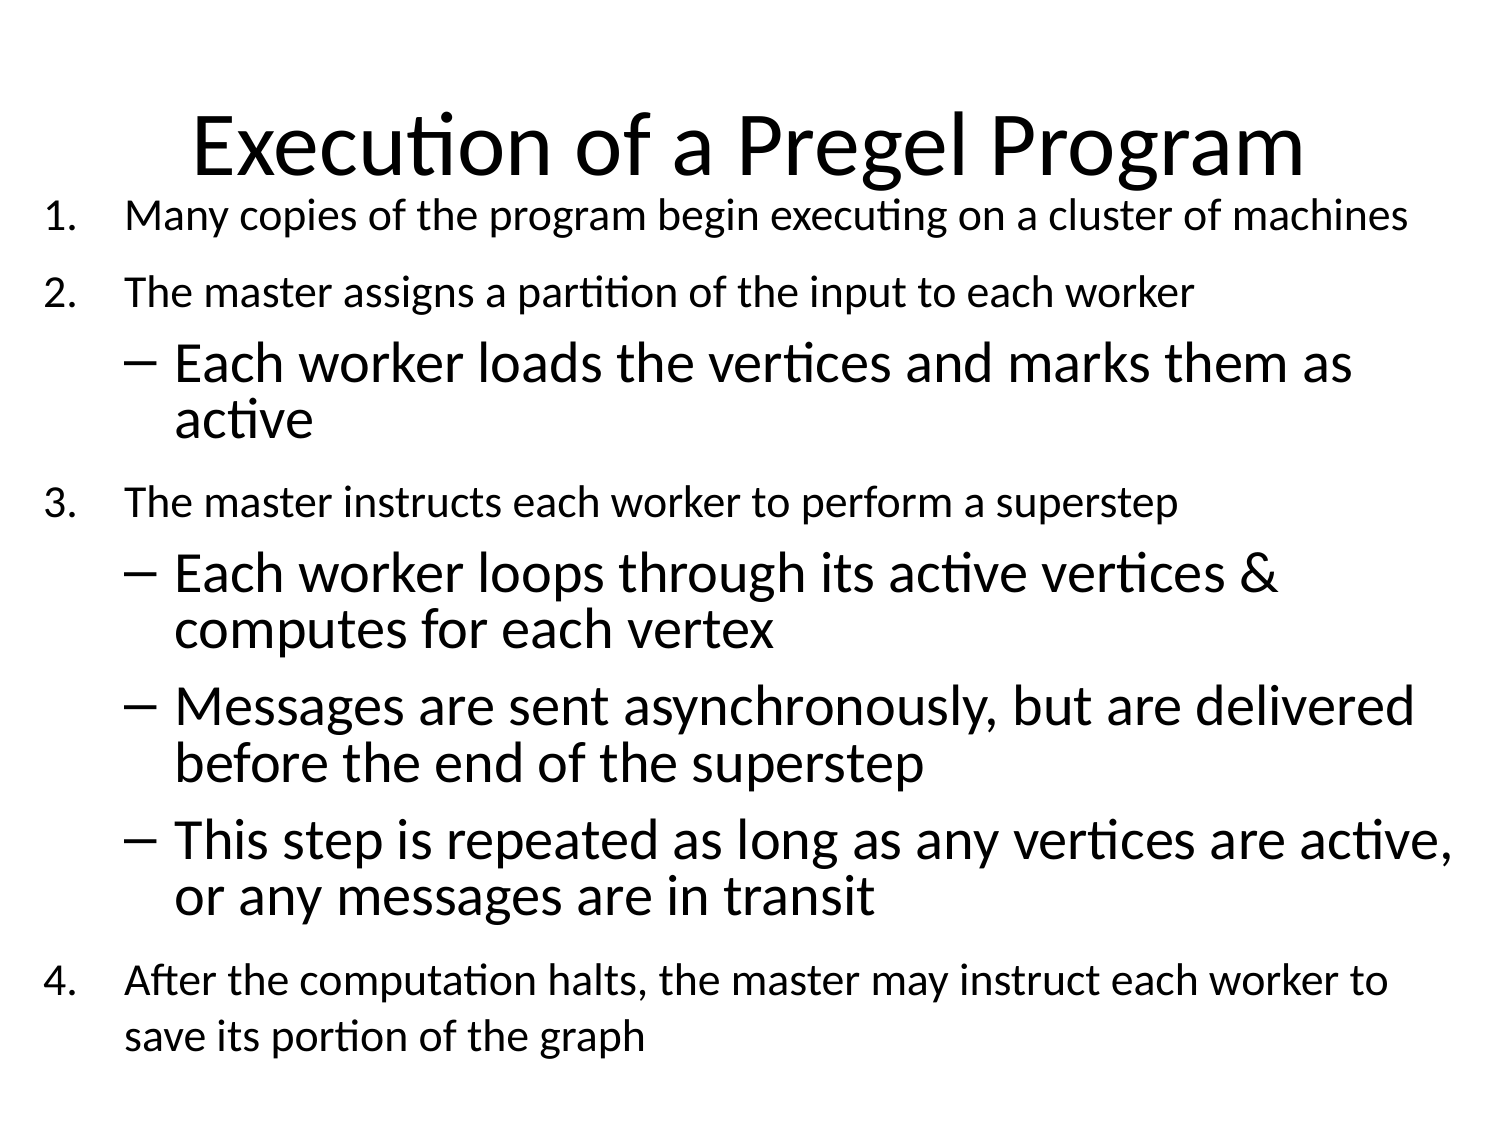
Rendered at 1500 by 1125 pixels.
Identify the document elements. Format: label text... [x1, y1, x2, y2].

title Execution of a Pregel Program [75, 45, 1425, 175]
list Many copies of the program begin executing on a cluster of machines The master assigns a partition of the input to each worker Each worker loads the vertices and marks them as active The master instructs each worker to perform a superstep Each worker loops through its active vertices & computes for each vertex Messages are sent asynchronously, but are delivered before the end of the superstep This step is repeated as long as any vertices are active, or any messages are in transit After the computation halts, the master may instruct each worker to save its portion of the graph [28, 175, 1472, 1094]
